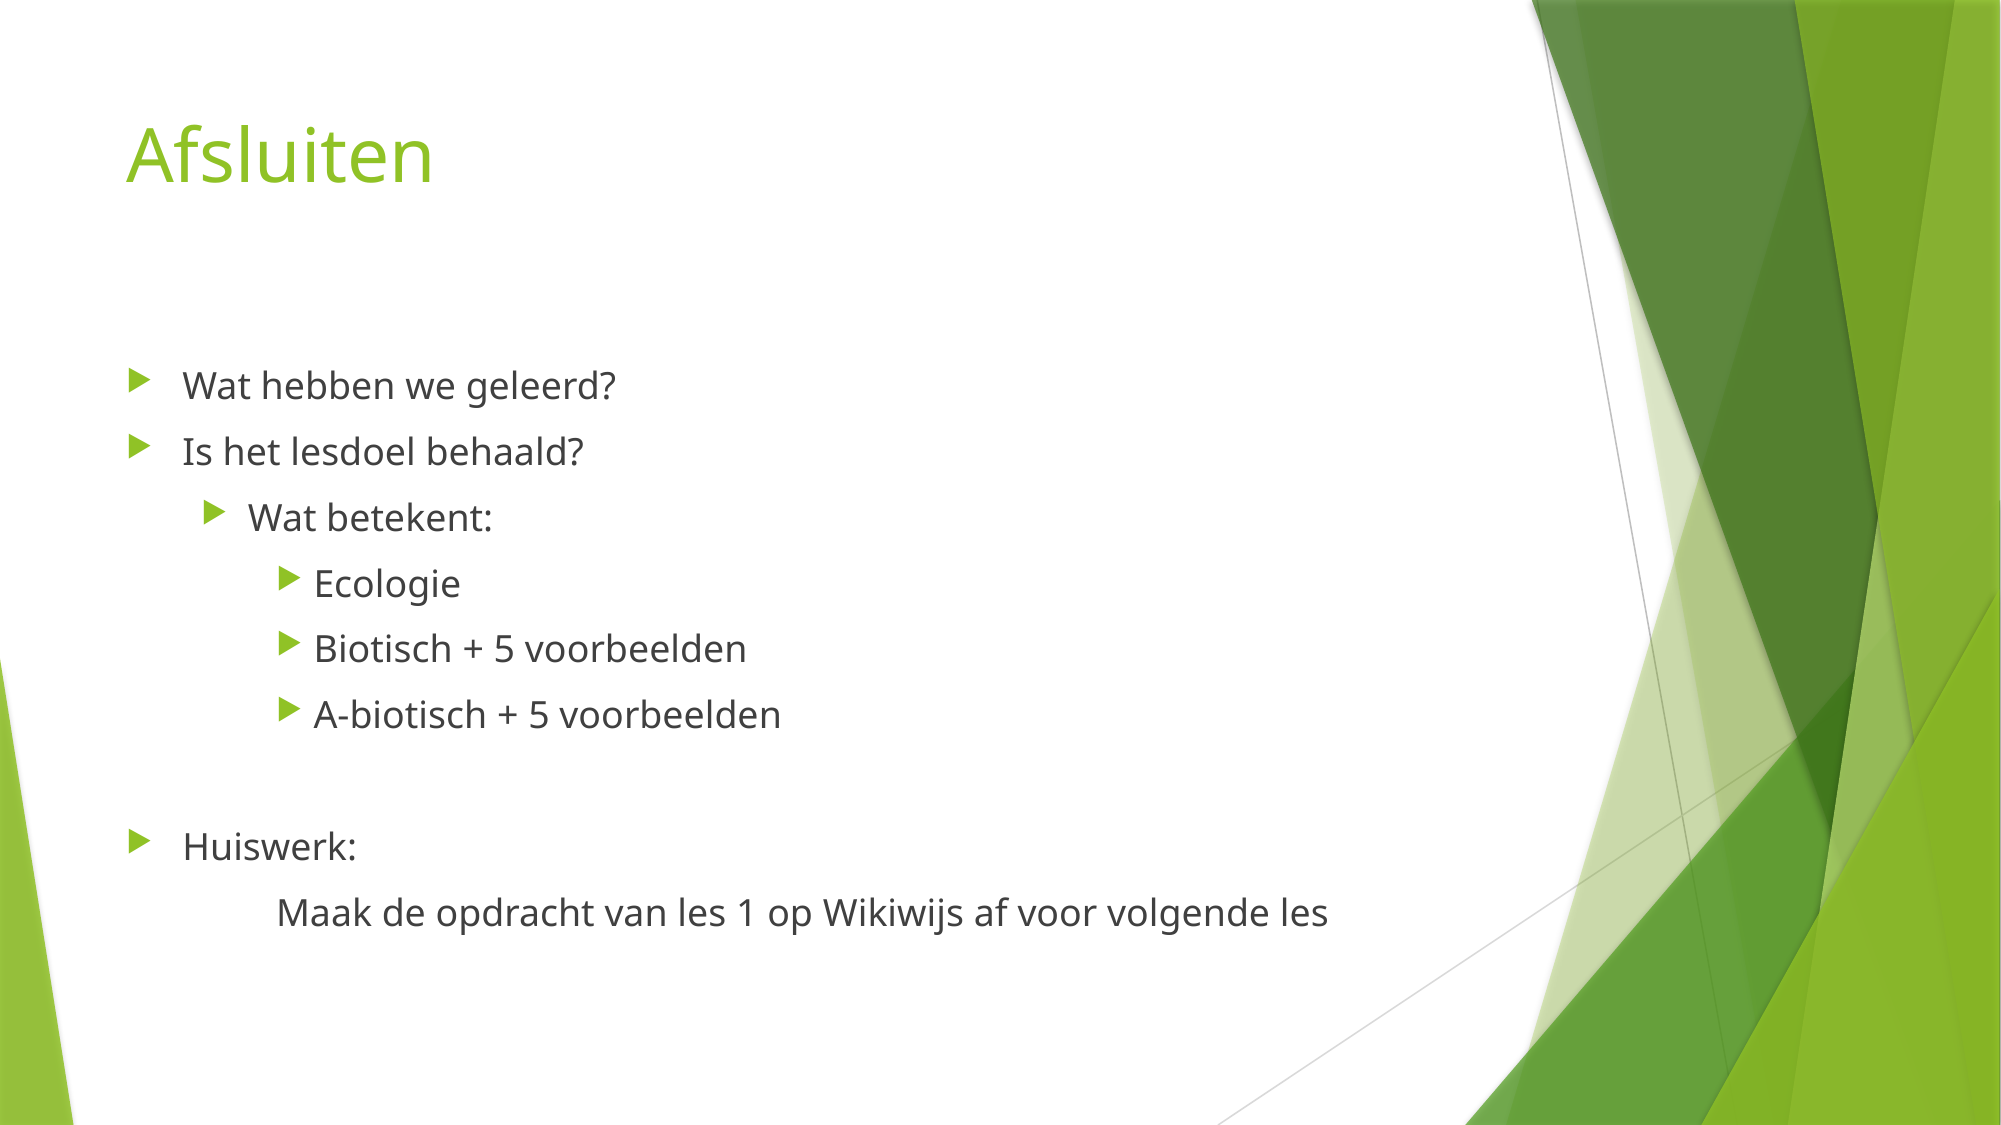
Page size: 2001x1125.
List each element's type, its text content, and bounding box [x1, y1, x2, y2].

list Wat hebben we geleerd? Is het lesdoel behaald? Wat betekent: Ecologie Biotisch + 5 voorbeelden A-biotisch + 5 voorbeelden Huiswerk: Maak de opdracht van les 1 op Wikiwijs af voor volgende les [111, 354, 1522, 992]
title Afsluiten [111, 99, 1522, 317]
